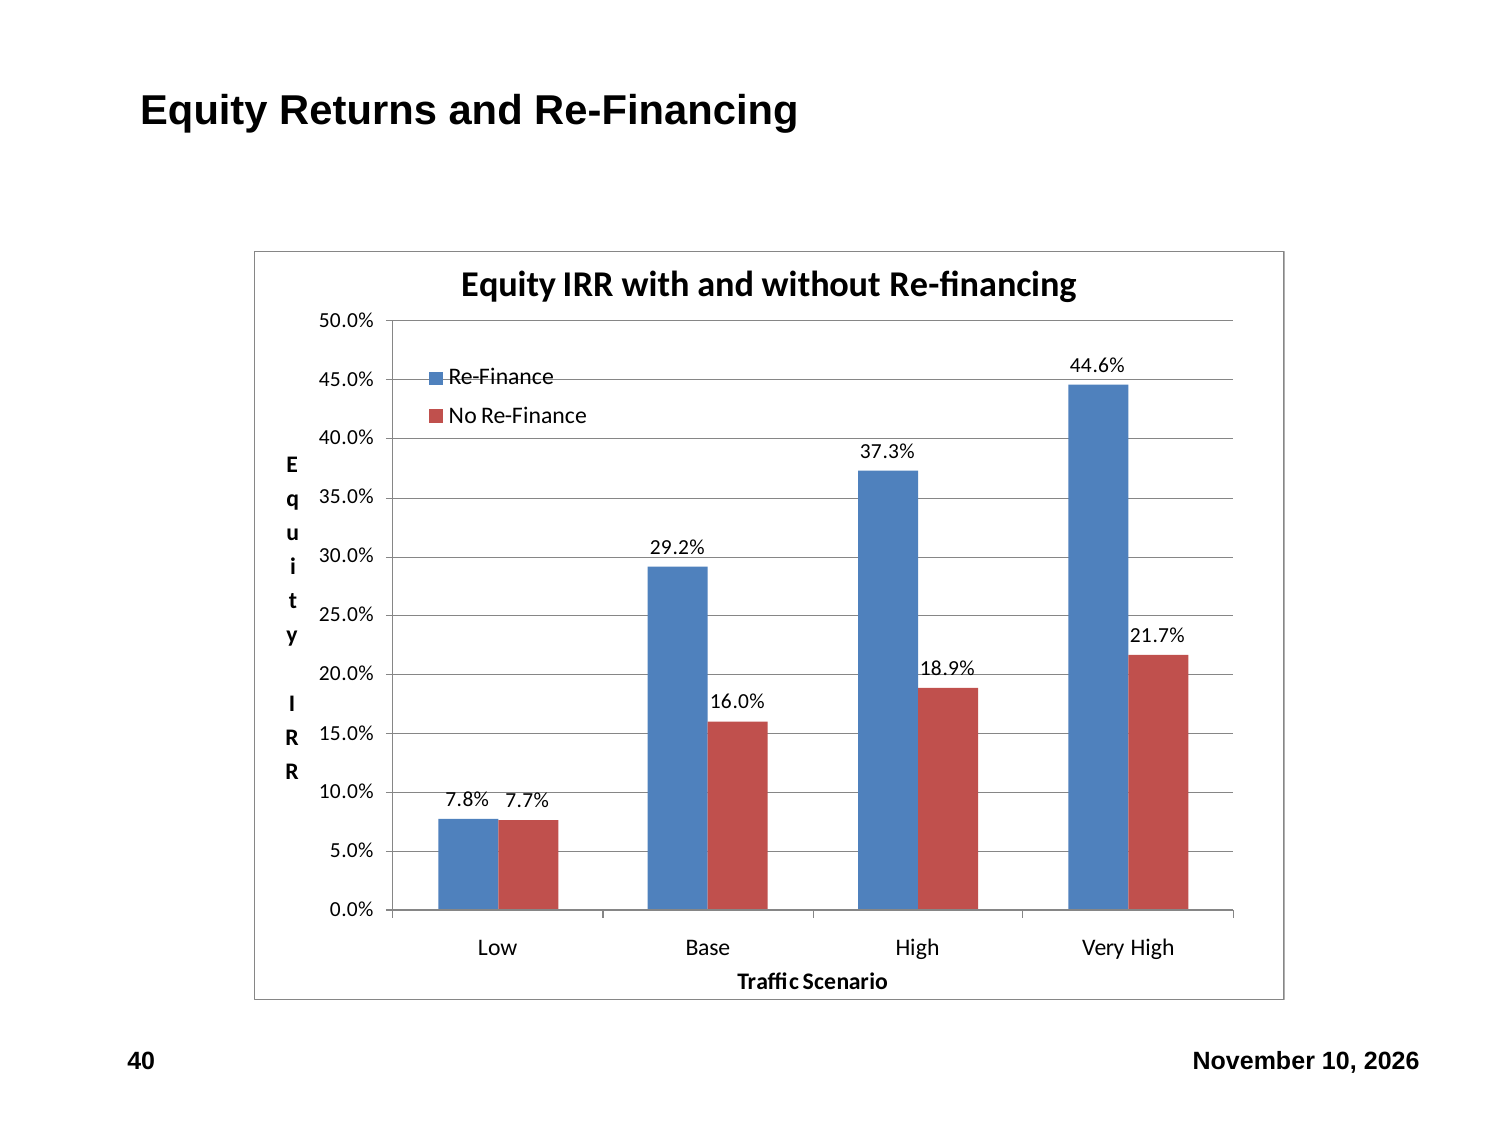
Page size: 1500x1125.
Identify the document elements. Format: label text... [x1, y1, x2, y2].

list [252, 249, 1285, 1001]
title Equity Returns and Re-Financing [124, 74, 1376, 226]
